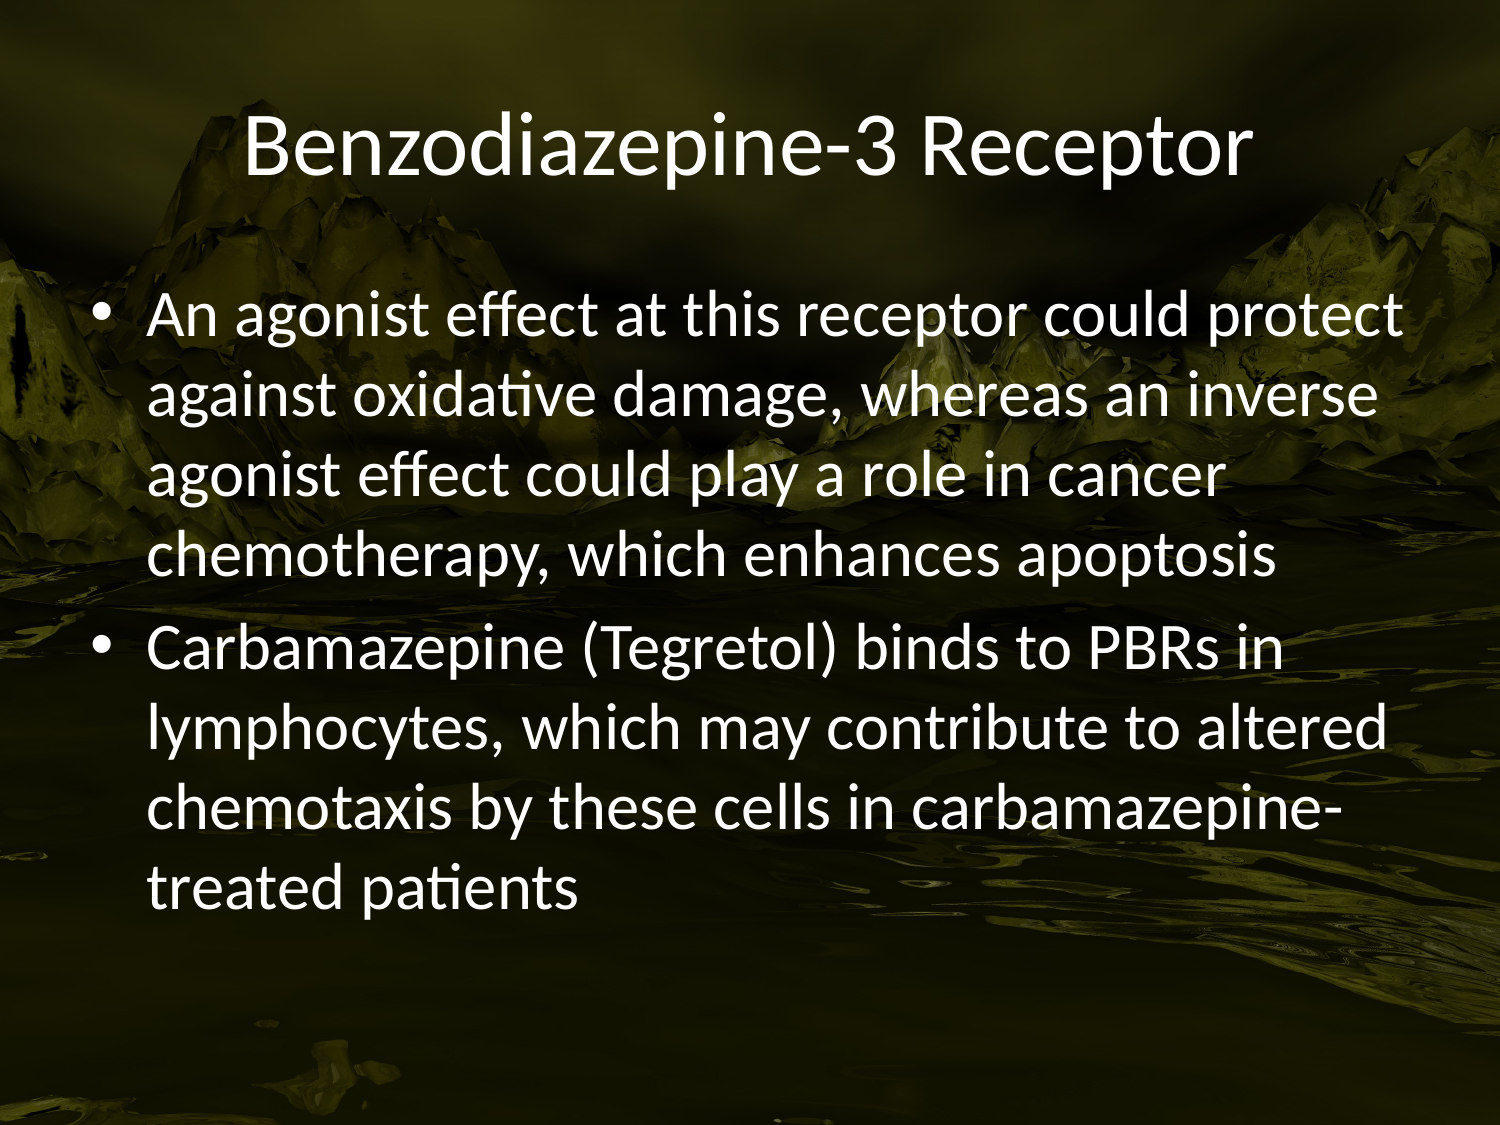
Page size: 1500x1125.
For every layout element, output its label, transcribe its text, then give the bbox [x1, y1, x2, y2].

list An agonist effect at this receptor could protect against oxidative damage, whereas an inverse agonist effect could play a role in cancer chemotherapy, which enhances apoptosis Carbamazepine (Tegretol) binds to PBRs in lymphocytes, which may contribute to altered chemotaxis by these cells in carbamazepine-treated patients [75, 262, 1425, 1005]
picture [0, 0, 1500, 1125]
title Benzodiazepine-3 Receptor [75, 45, 1425, 233]
